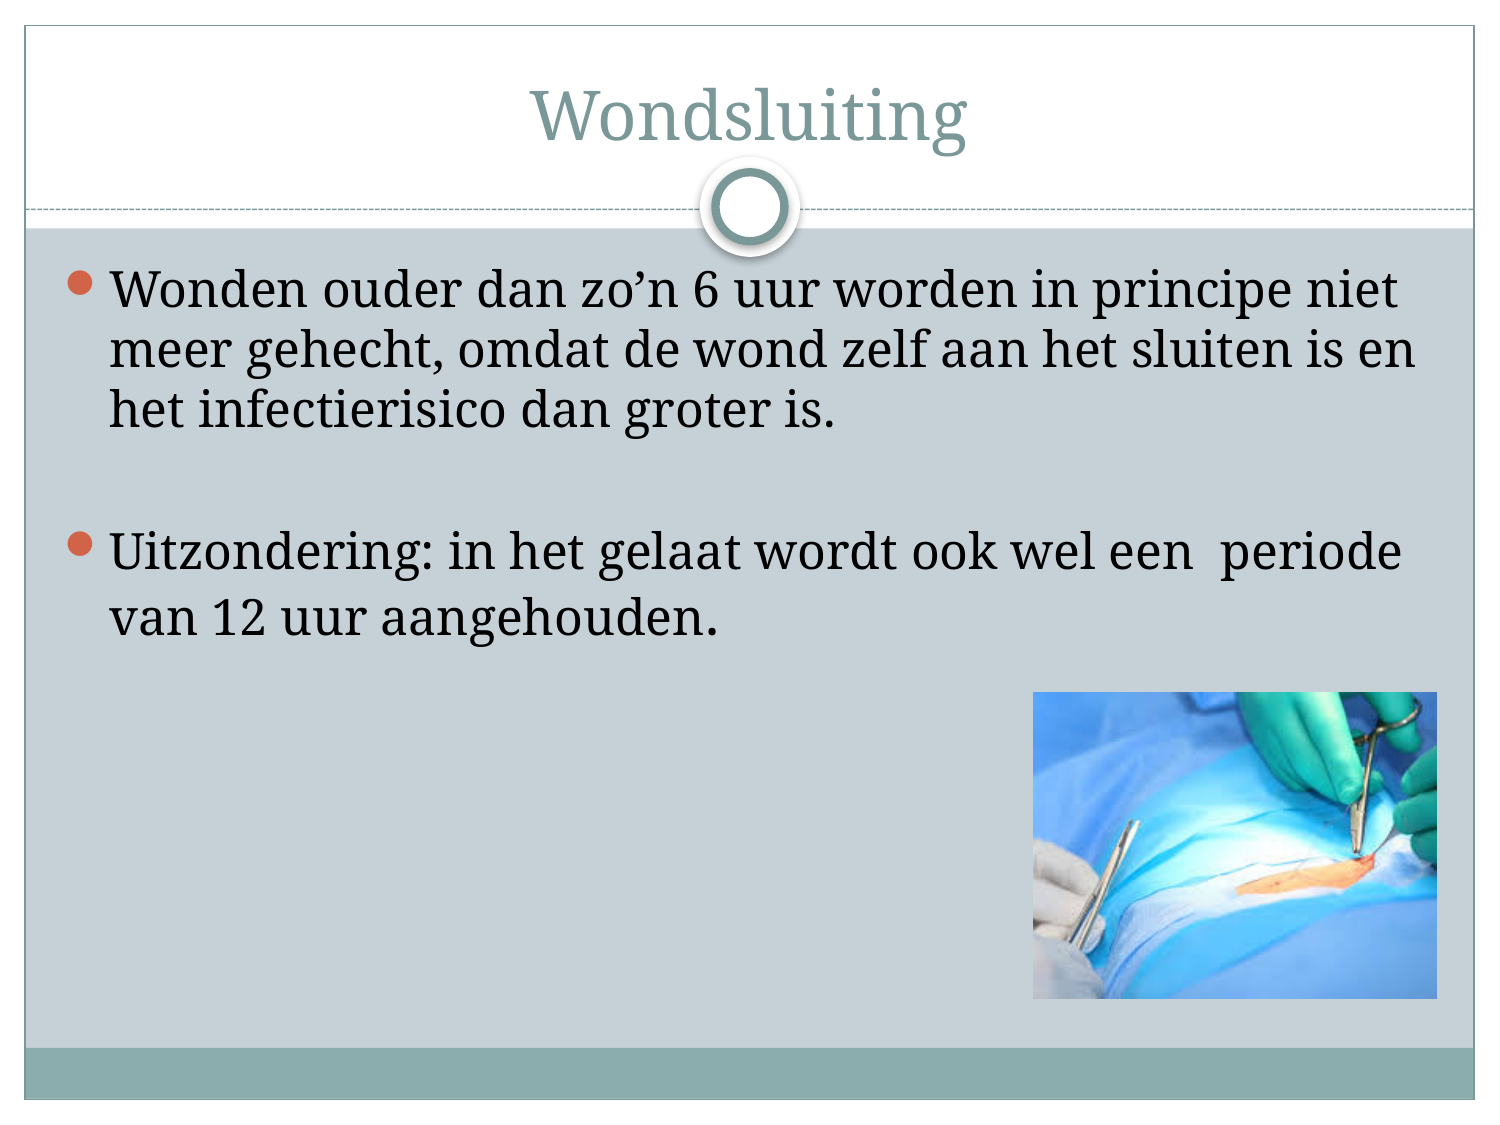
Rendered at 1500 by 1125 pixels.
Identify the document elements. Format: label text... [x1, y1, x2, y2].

title Wondsluiting [49, 37, 1450, 162]
list Wonden ouder dan zo’n 6 uur worden in principe niet meer gehecht, omdat de wond zelf aan het sluiten is en het infectierisico dan groter is. Uitzondering: in het gelaat wordt ook wel een periode van 12 uur aangehouden. [49, 250, 1445, 1001]
picture [1033, 692, 1437, 999]
